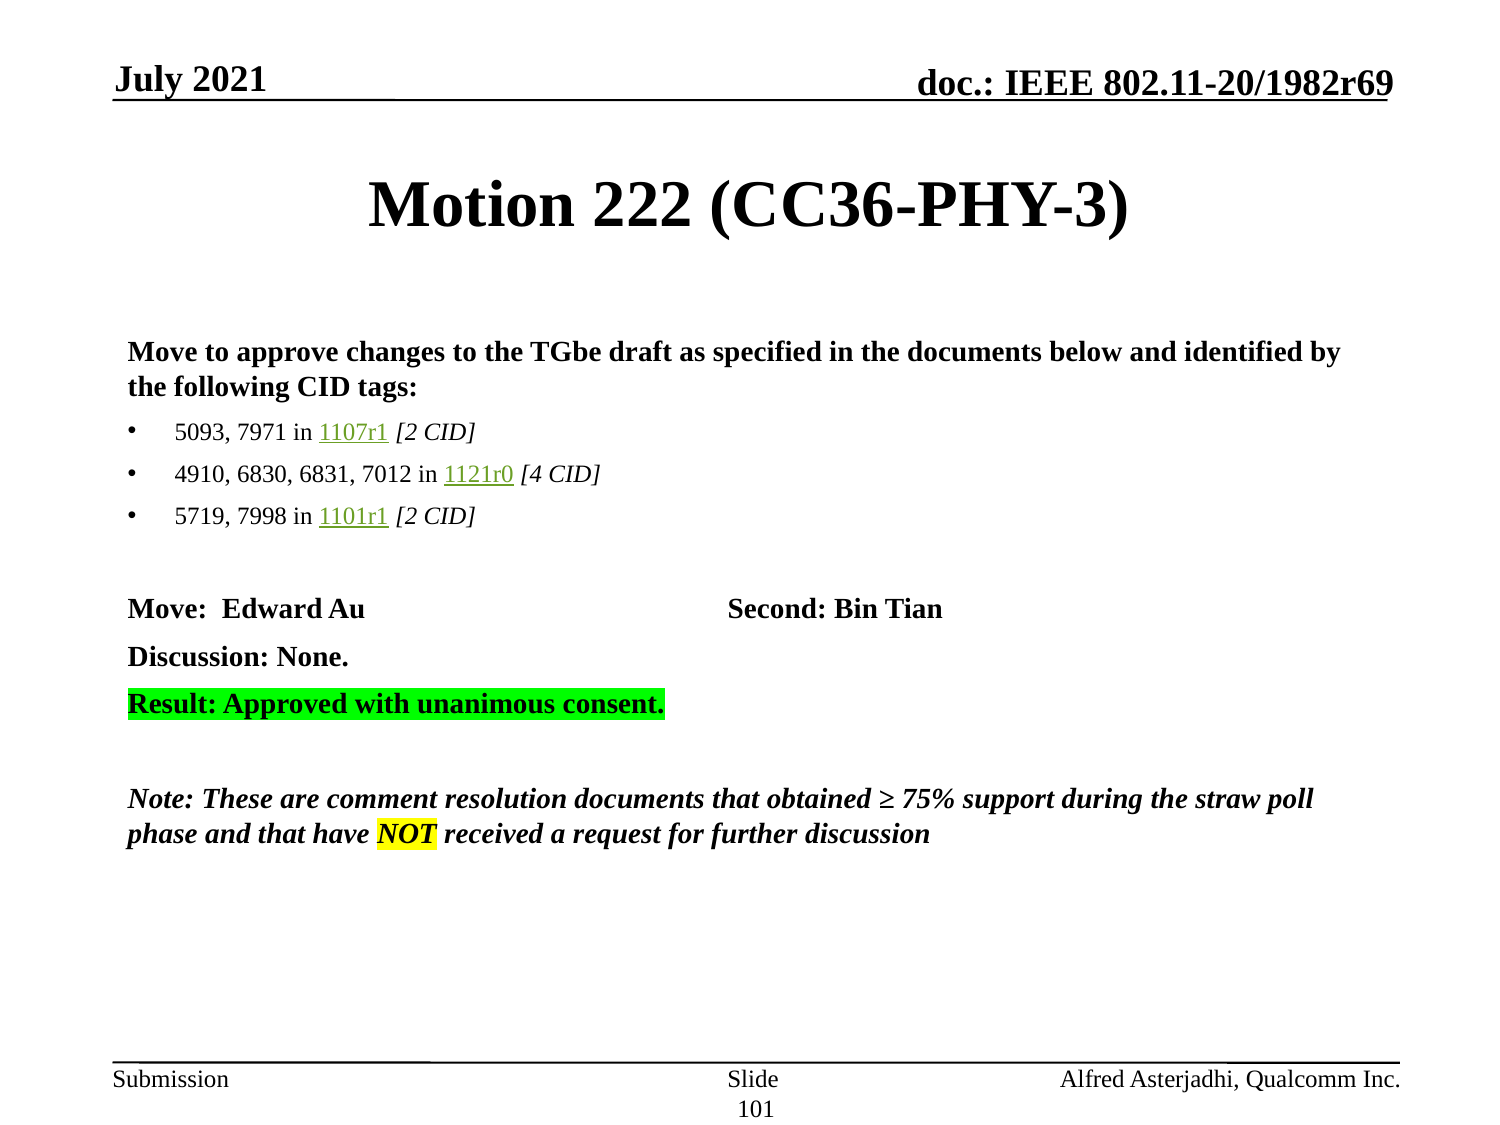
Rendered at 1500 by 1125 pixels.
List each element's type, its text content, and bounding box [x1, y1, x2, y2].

title Motion 222 (CC36-PHY-3) [112, 112, 1388, 288]
list Move to approve changes to the TGbe draft as specified in the documents below and identified by the following CID tags: 5093, 7971 in 1107r1 [2 CID] 4910, 6830, 6831, 7012 in 1121r0 [4 CID] 5719, 7998 in 1101r1 [2 CID] Move: Edward Au Second: Bin Tian Discussion: None. Result: Approved with unanimous consent. Note: These are comment resolution documents that obtained ≥ 75% support during the straw poll phase and that have NOT received a request for further discussion [112, 324, 1388, 1063]
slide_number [114, 54, 423, 100]
slide_number Slide 101 [712, 1061, 800, 1123]
footer Alfred Asterjadhi, Qualcomm Inc. [878, 1061, 1402, 1093]
